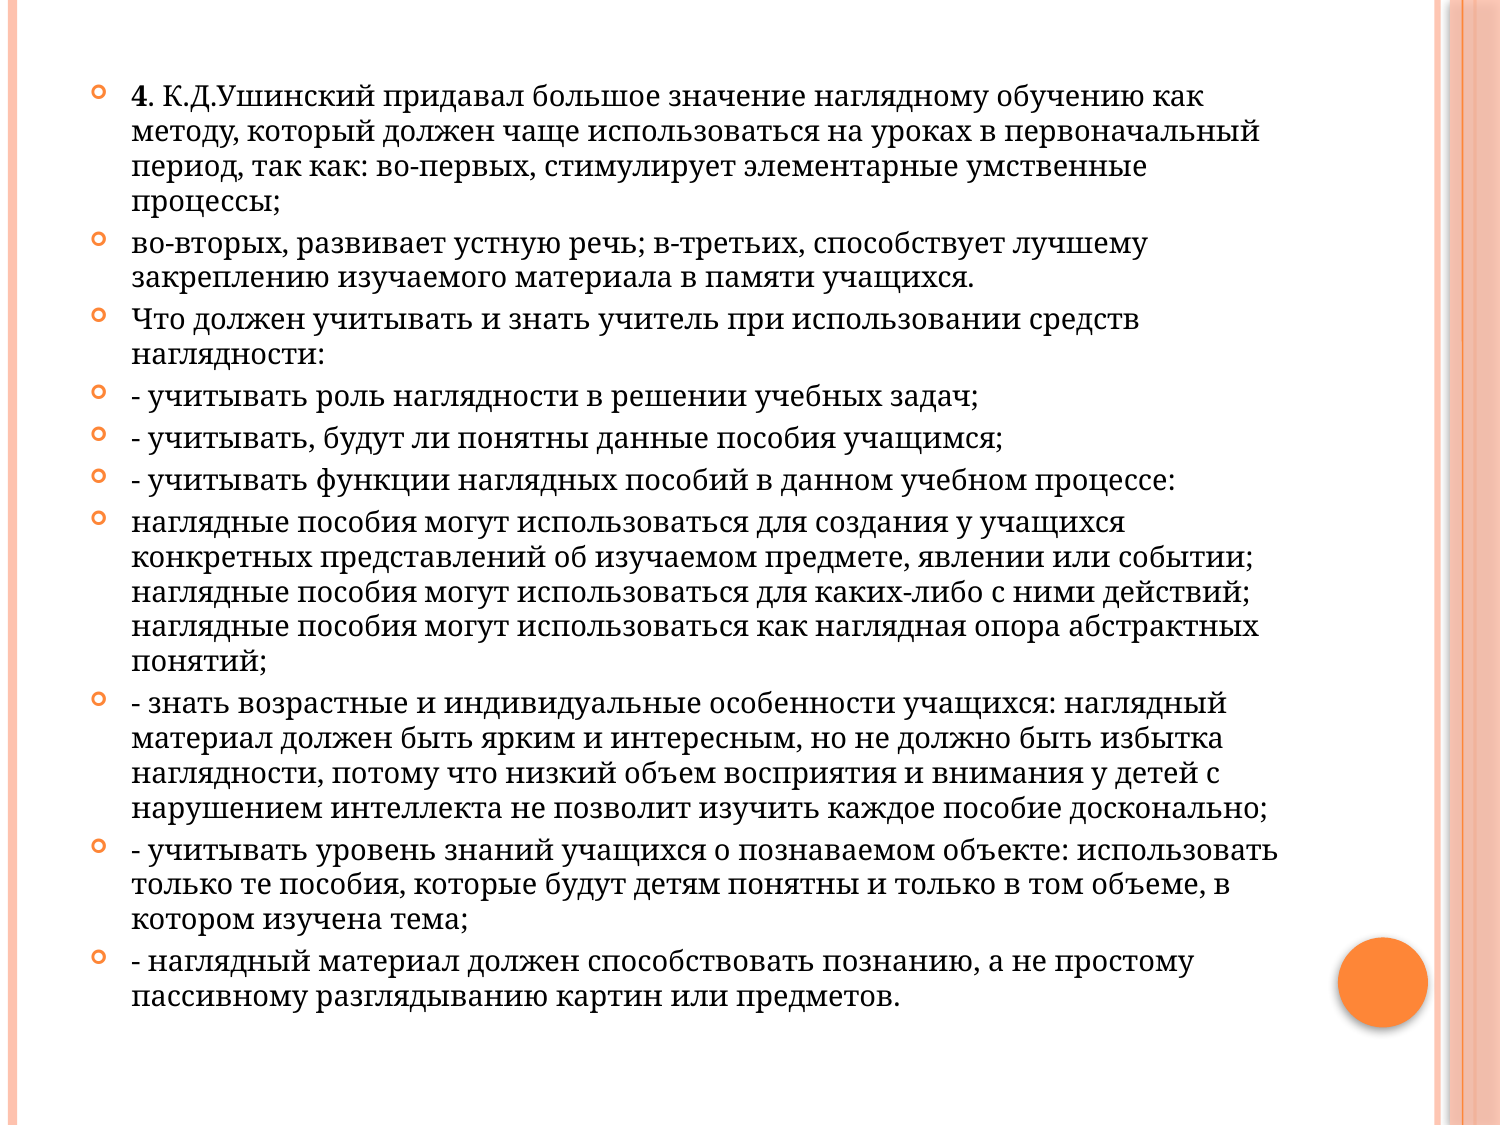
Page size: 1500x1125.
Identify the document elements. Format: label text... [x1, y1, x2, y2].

list 4. К.Д.Ушинский придавал большое значение наглядному обучению как методу, который должен чаще использоваться на уроках в первоначальный период, так как: во-первых, стимулирует элементарные умственные процессы; во-вторых, развивает устную речь; в-третьих, способствует лучшему закреплению изучаемого материала в памяти учащихся. Что должен учитывать и знать учитель при использовании средств наглядности: - учитывать роль наглядности в решении учебных задач; - учитывать, будут ли понятны данные пособия учащимся; - учитывать функции наглядных пособий в данном учебном процессе: наглядные пособия могут использоваться для создания у учащихся конкретных представлений об изучаемом предмете, явлении или событии; наглядные пособия могут использоваться для каких-либо с ними действий; наглядные пособия могут использоваться как наглядная опора абстрактных понятий; - знать возрастные и индивидуальные особенности учащихся: наглядный материал должен быть ярким и интересным, но не должно быть избытка наглядности, потому что низкий объем восприятия и внимания у детей с нарушением интеллекта не позволит изучить каждое пособие досконально; - учитывать уровень знаний учащихся о познаваемом объекте: использовать только те пособия, которые будут детям понятны и только в том объеме, в котором изучена тема; - наглядный материал должен способствовать познанию, а не простому пассивному разглядыванию картин или предметов. [75, 70, 1300, 1062]
